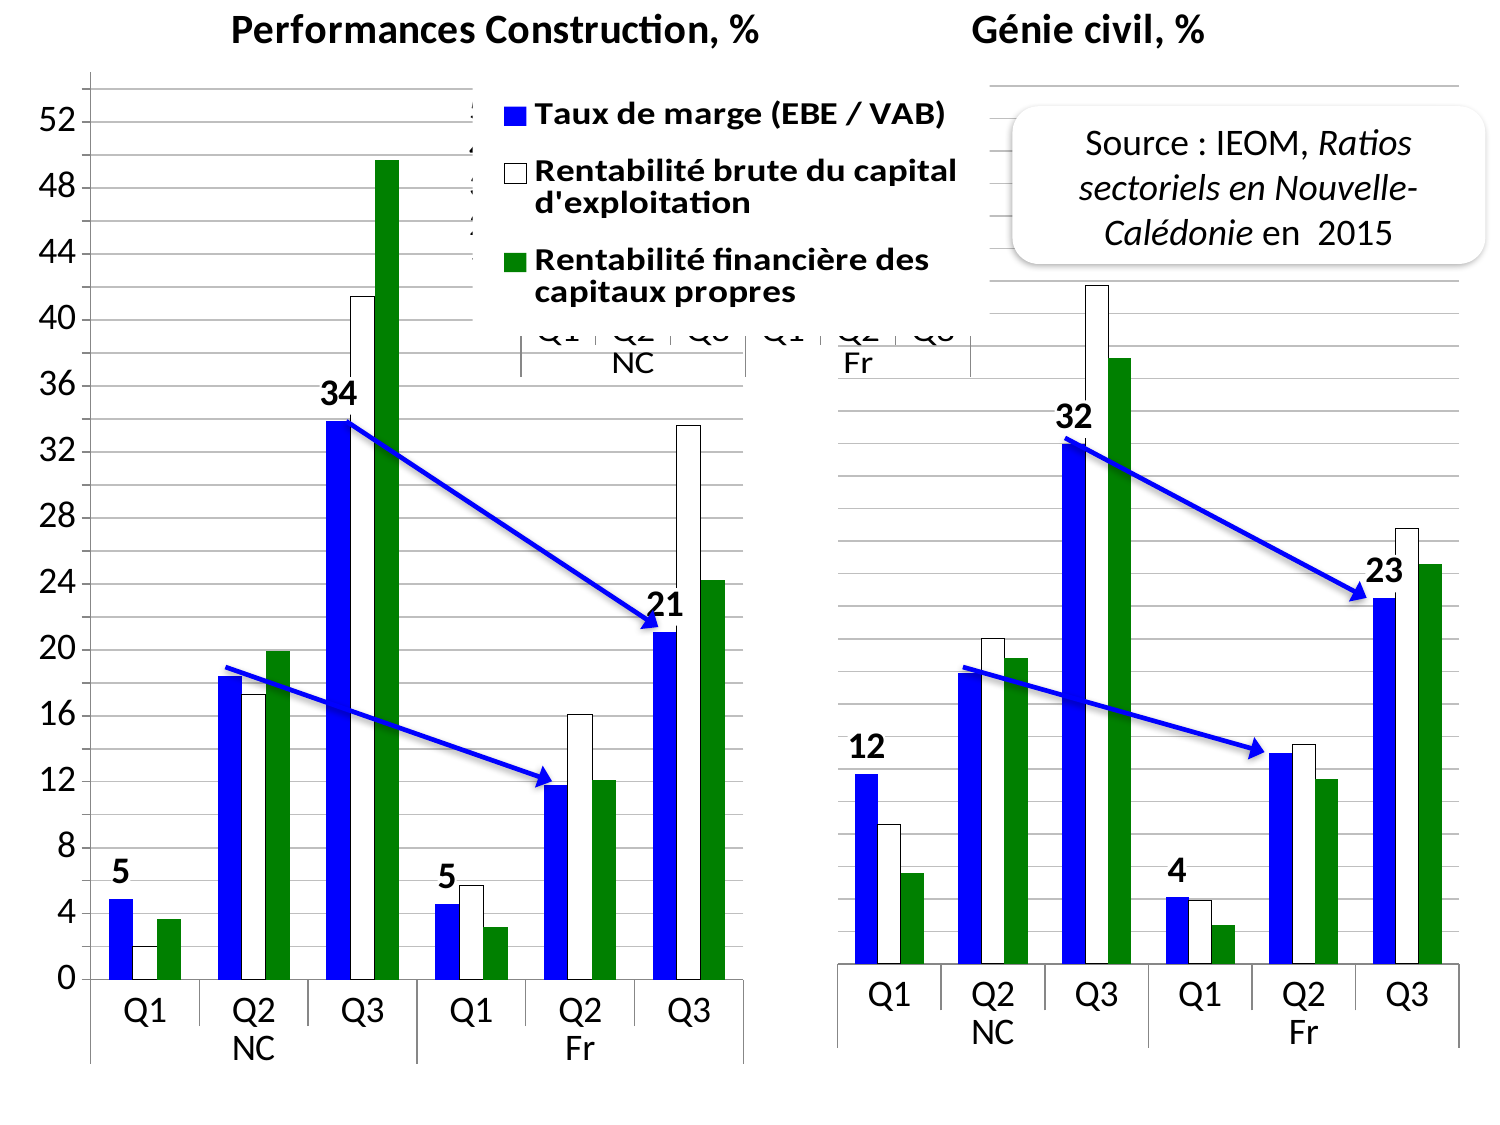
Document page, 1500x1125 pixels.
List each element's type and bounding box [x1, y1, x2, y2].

text_box [345, 420, 659, 628]
chart [20, 0, 1486, 1111]
text_box [225, 666, 553, 782]
text_box [962, 666, 1265, 753]
text_box [1064, 437, 1367, 599]
